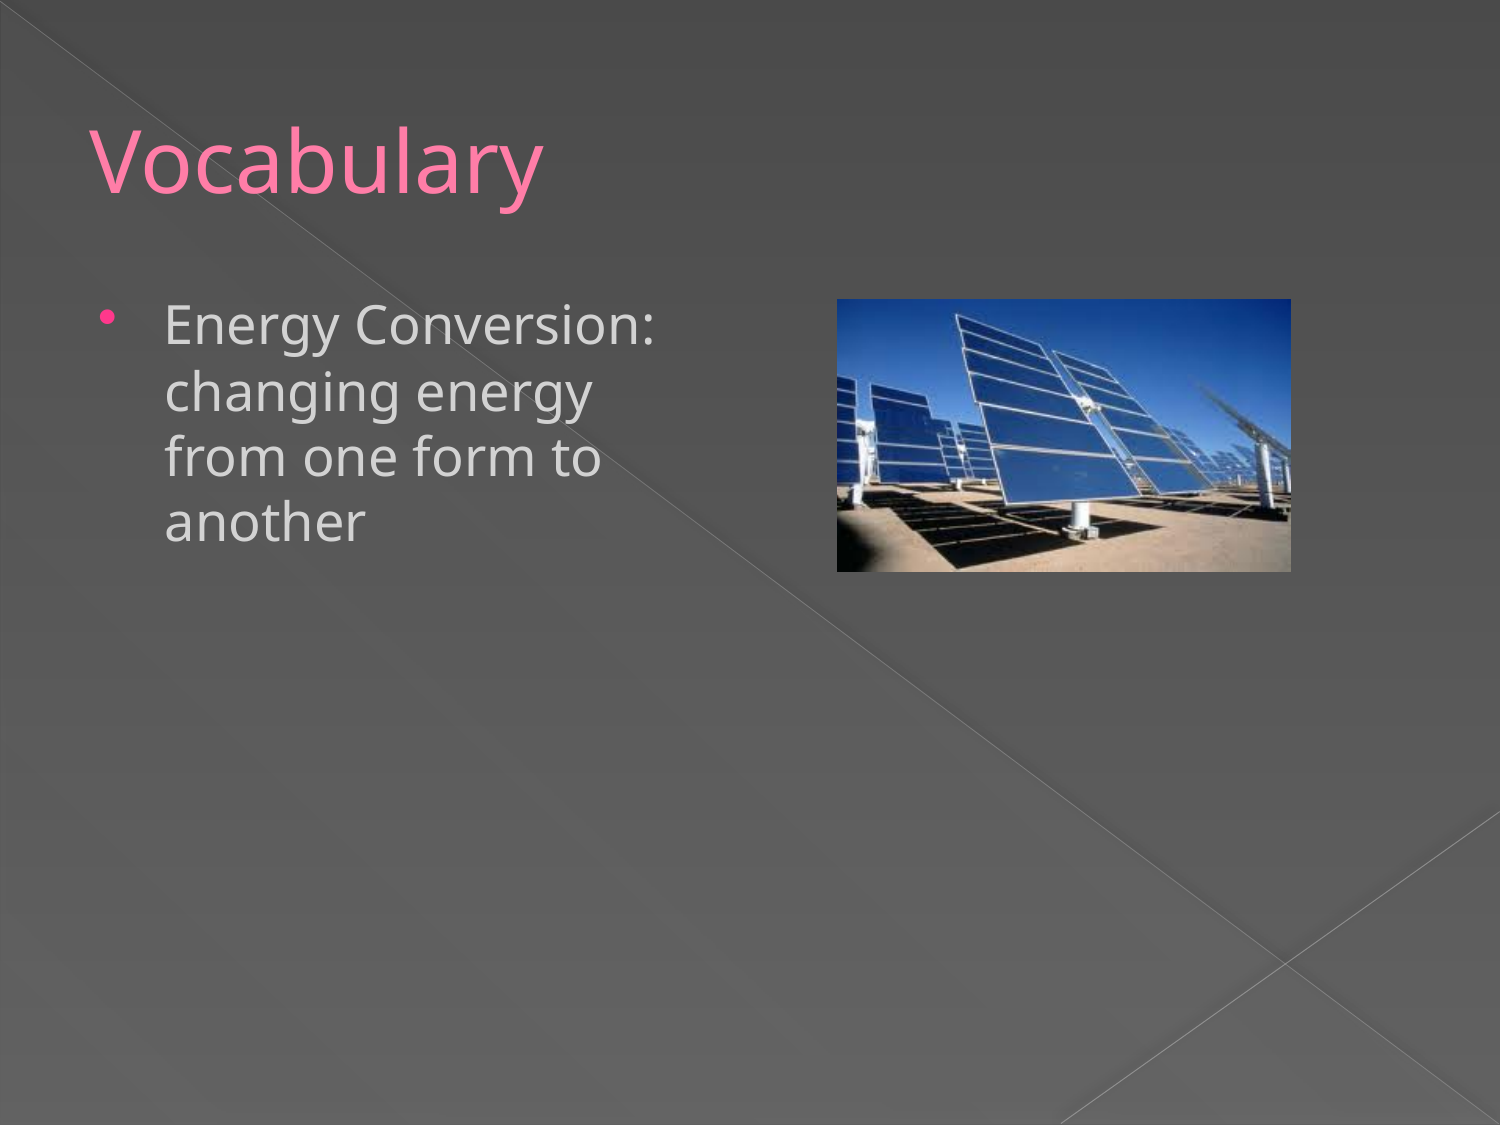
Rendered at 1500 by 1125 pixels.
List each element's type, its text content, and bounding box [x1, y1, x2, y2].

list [837, 299, 1291, 573]
list Energy Conversion: [75, 282, 738, 375]
text_box changing energy from one form to another [150, 349, 638, 560]
title Vocabulary [75, 43, 1425, 274]
